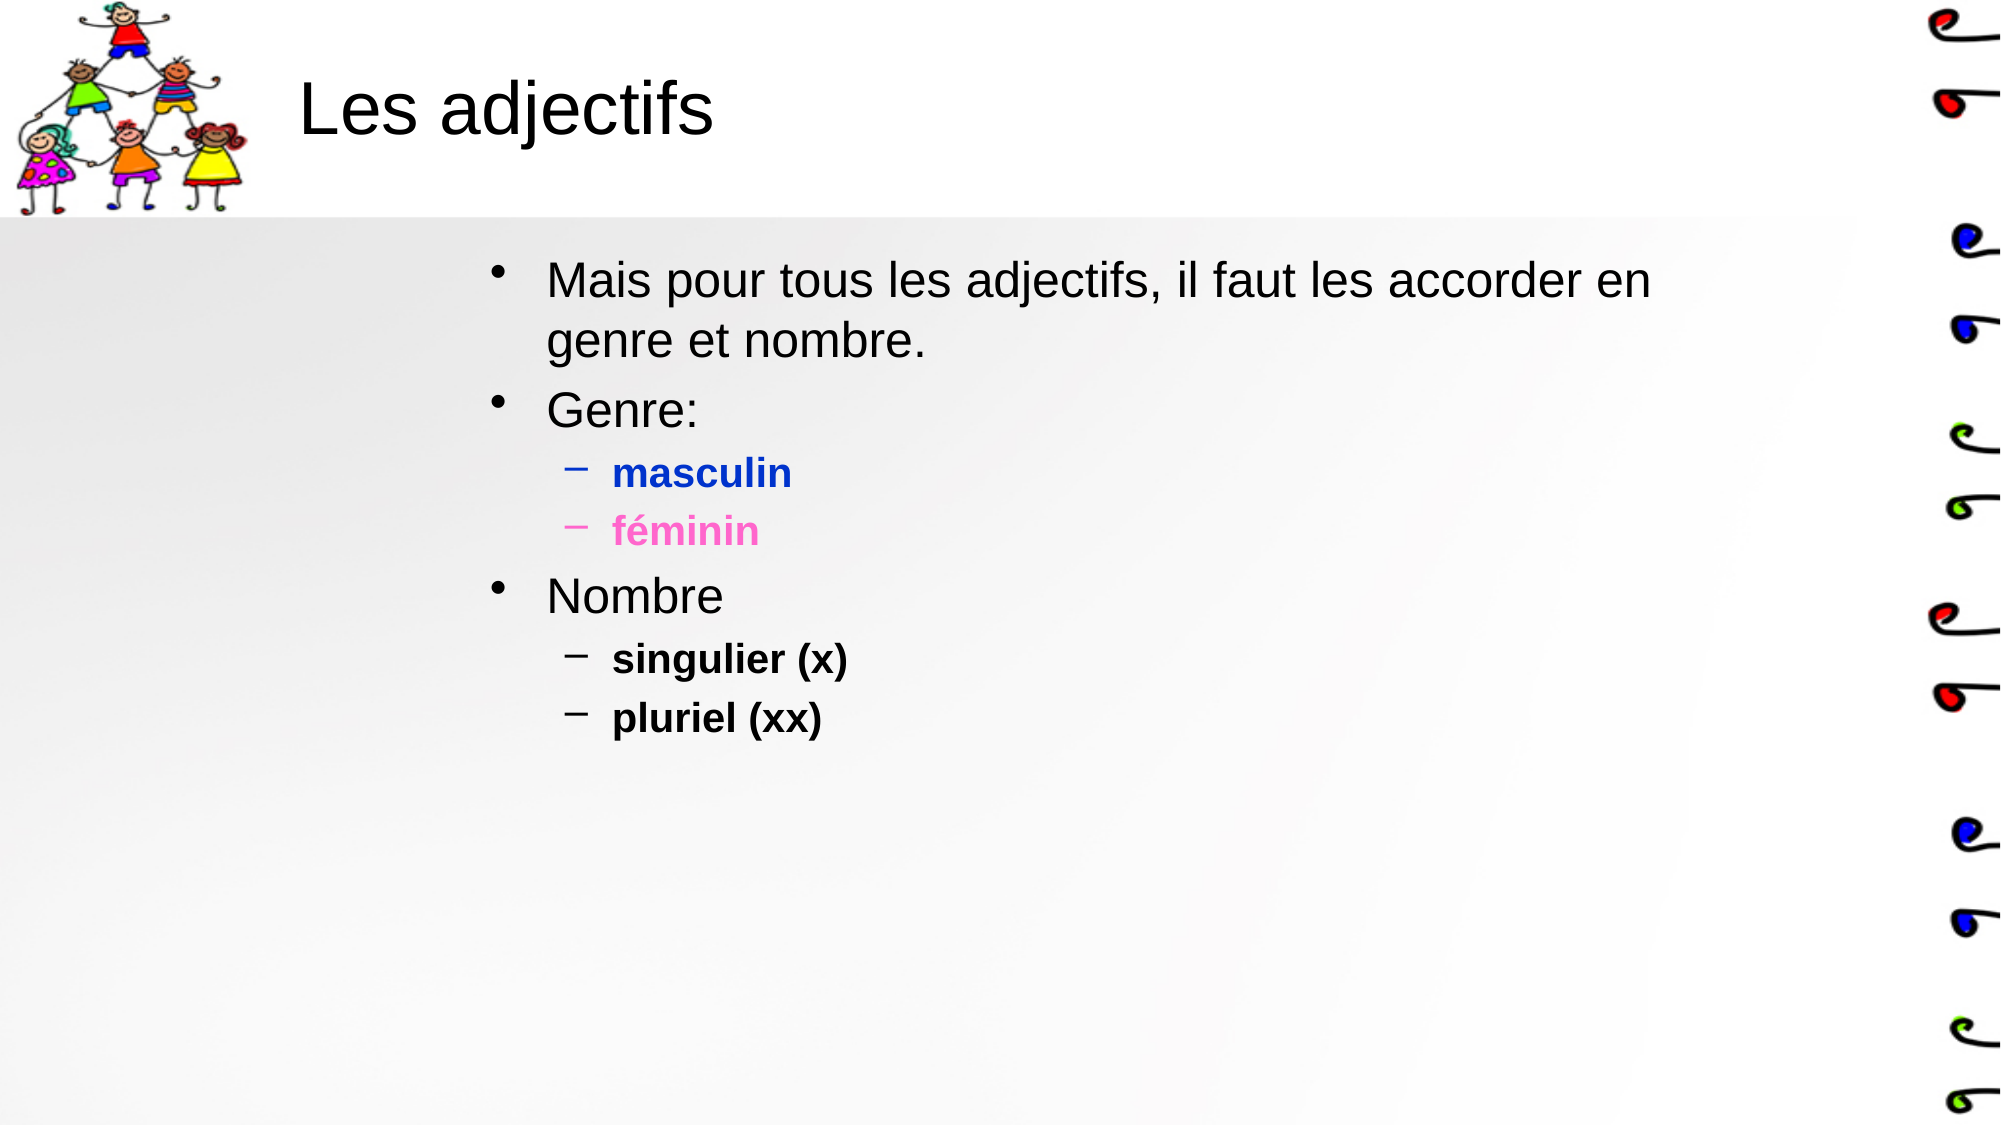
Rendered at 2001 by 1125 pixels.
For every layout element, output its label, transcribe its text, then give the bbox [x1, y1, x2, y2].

picture [0, 0, 2001, 1125]
title Les adjectifs [283, 16, 1951, 192]
list Mais pour tous les adjectifs, il faut les accorder en genre et nombre. Genre: masculin féminin Nombre singulier (x) pluriel (xx) [474, 239, 1751, 951]
